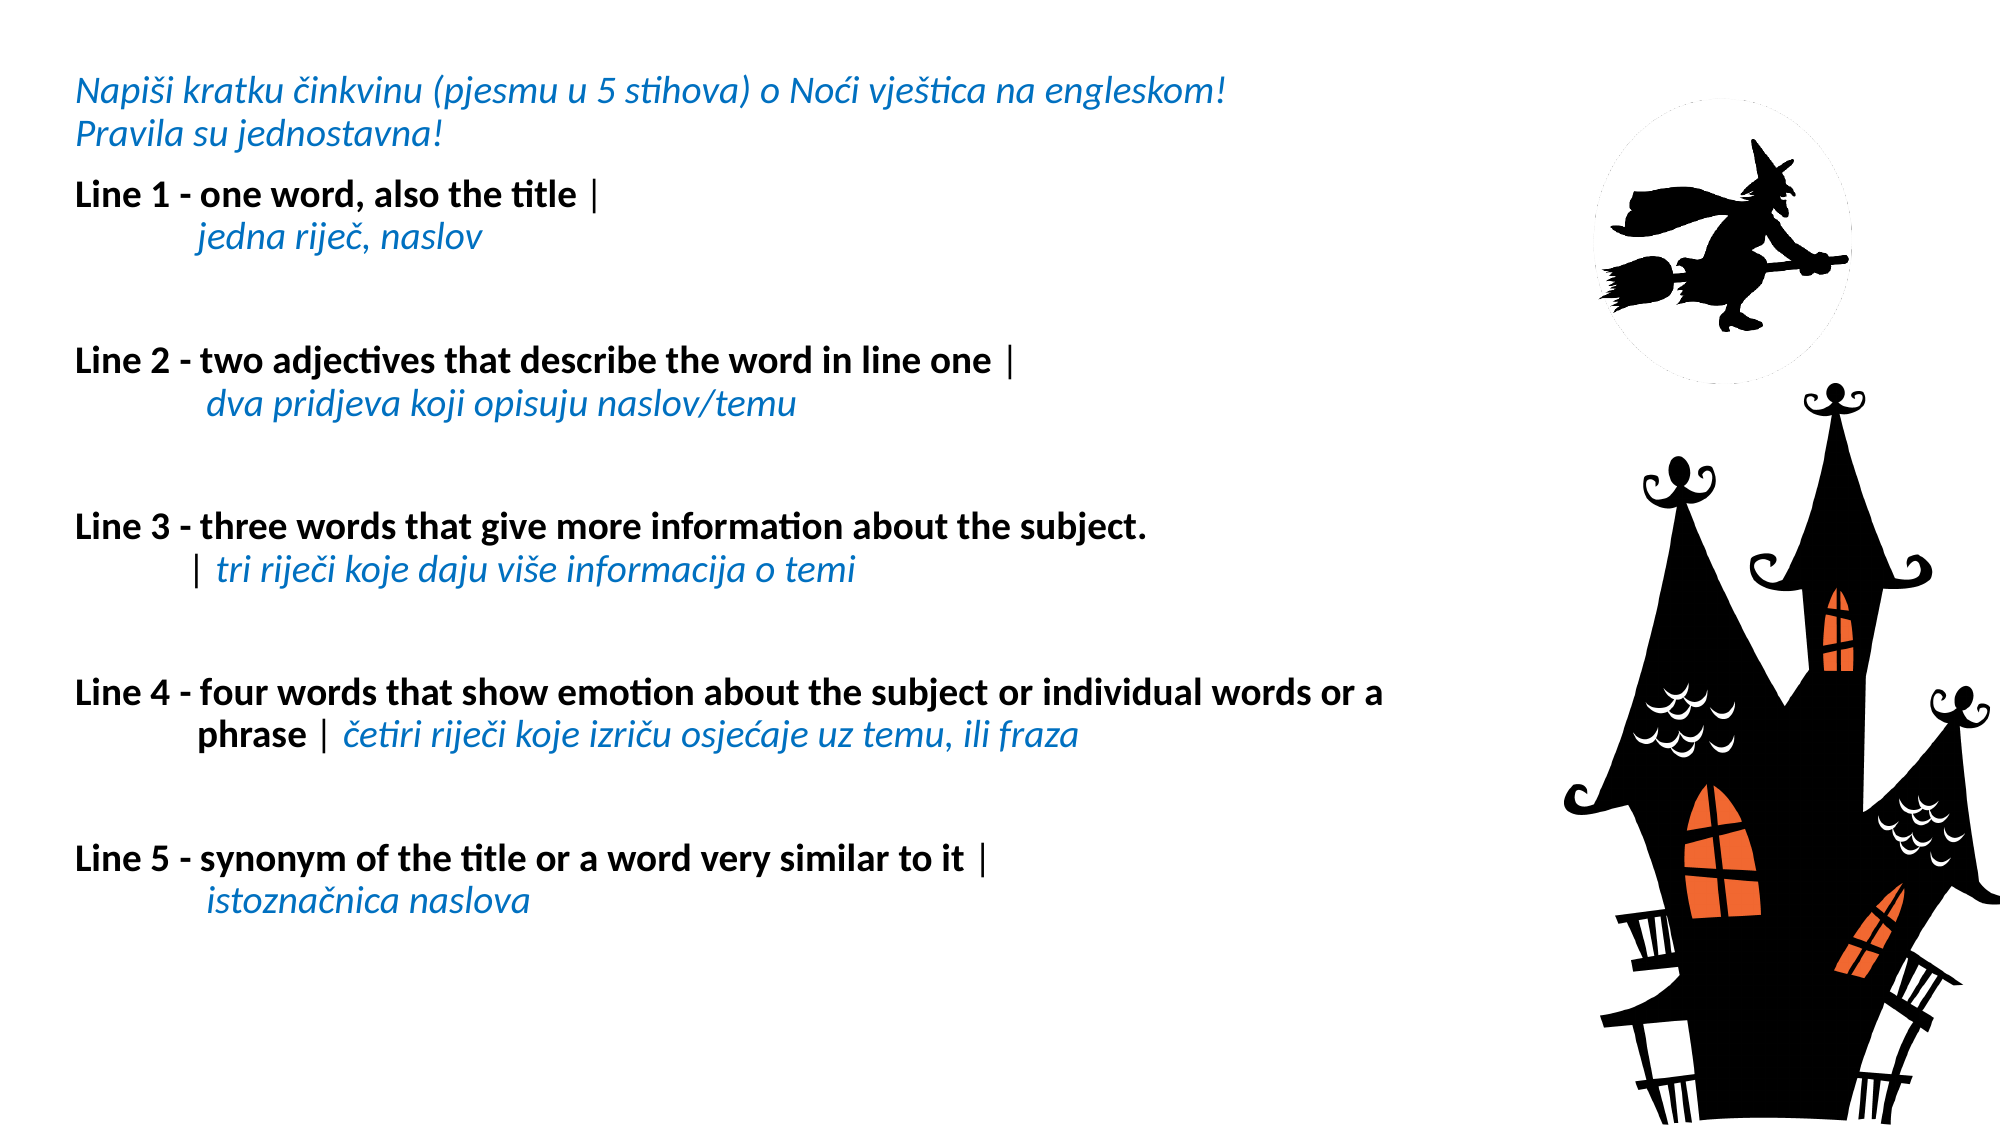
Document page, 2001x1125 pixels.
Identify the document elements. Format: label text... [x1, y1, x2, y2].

picture [1564, 98, 2000, 1125]
text_box Napiši kratku činkvinu (pjesmu u 5 stihova) o Noći vještica na engleskom! Pravila su jednostavna! Line 1 - one word, also the title | jedna riječ, naslov Line 2 - two adjectives that describe the word in line one | dva pridjeva koji opisuju naslov/temu Line 3 - three words that give more information about the subject. | tri riječi koje daju više informacija o temi Line 4 - four words that show emotion about the subject or individual words or a phrase | četiri riječi koje izriču osjećaje uz temu, ili fraza Line 5 - synonym of the title or a word very similar to it | istoznačnica naslova [60, 62, 1550, 975]
